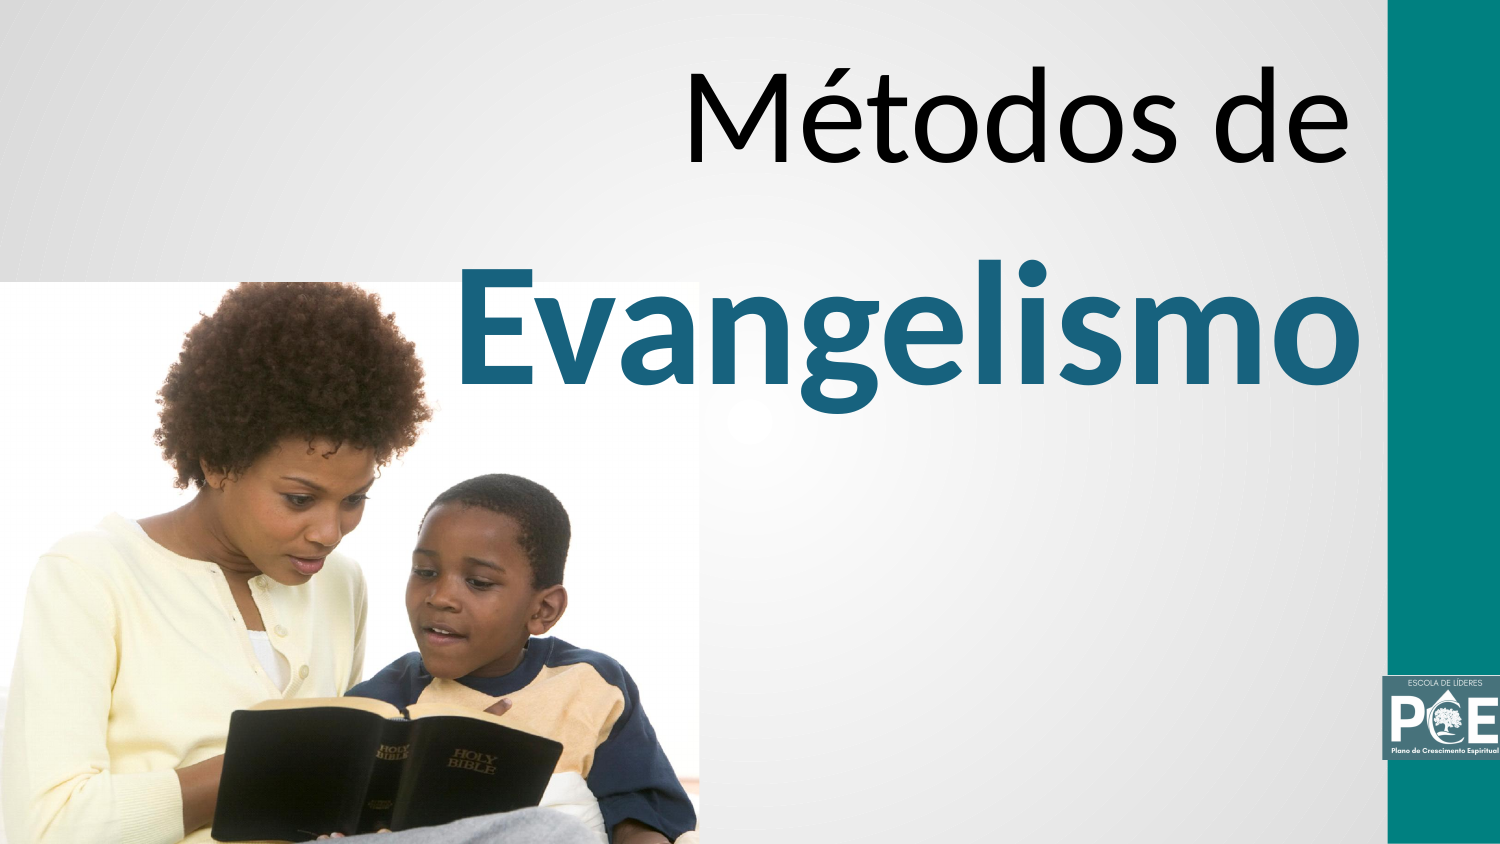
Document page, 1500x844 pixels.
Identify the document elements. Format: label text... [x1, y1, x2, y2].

text_box Métodos de [673, 17, 1362, 198]
text_box Evangelismo [444, 199, 1374, 427]
picture [1382, 675, 1500, 760]
picture [0, 282, 700, 844]
